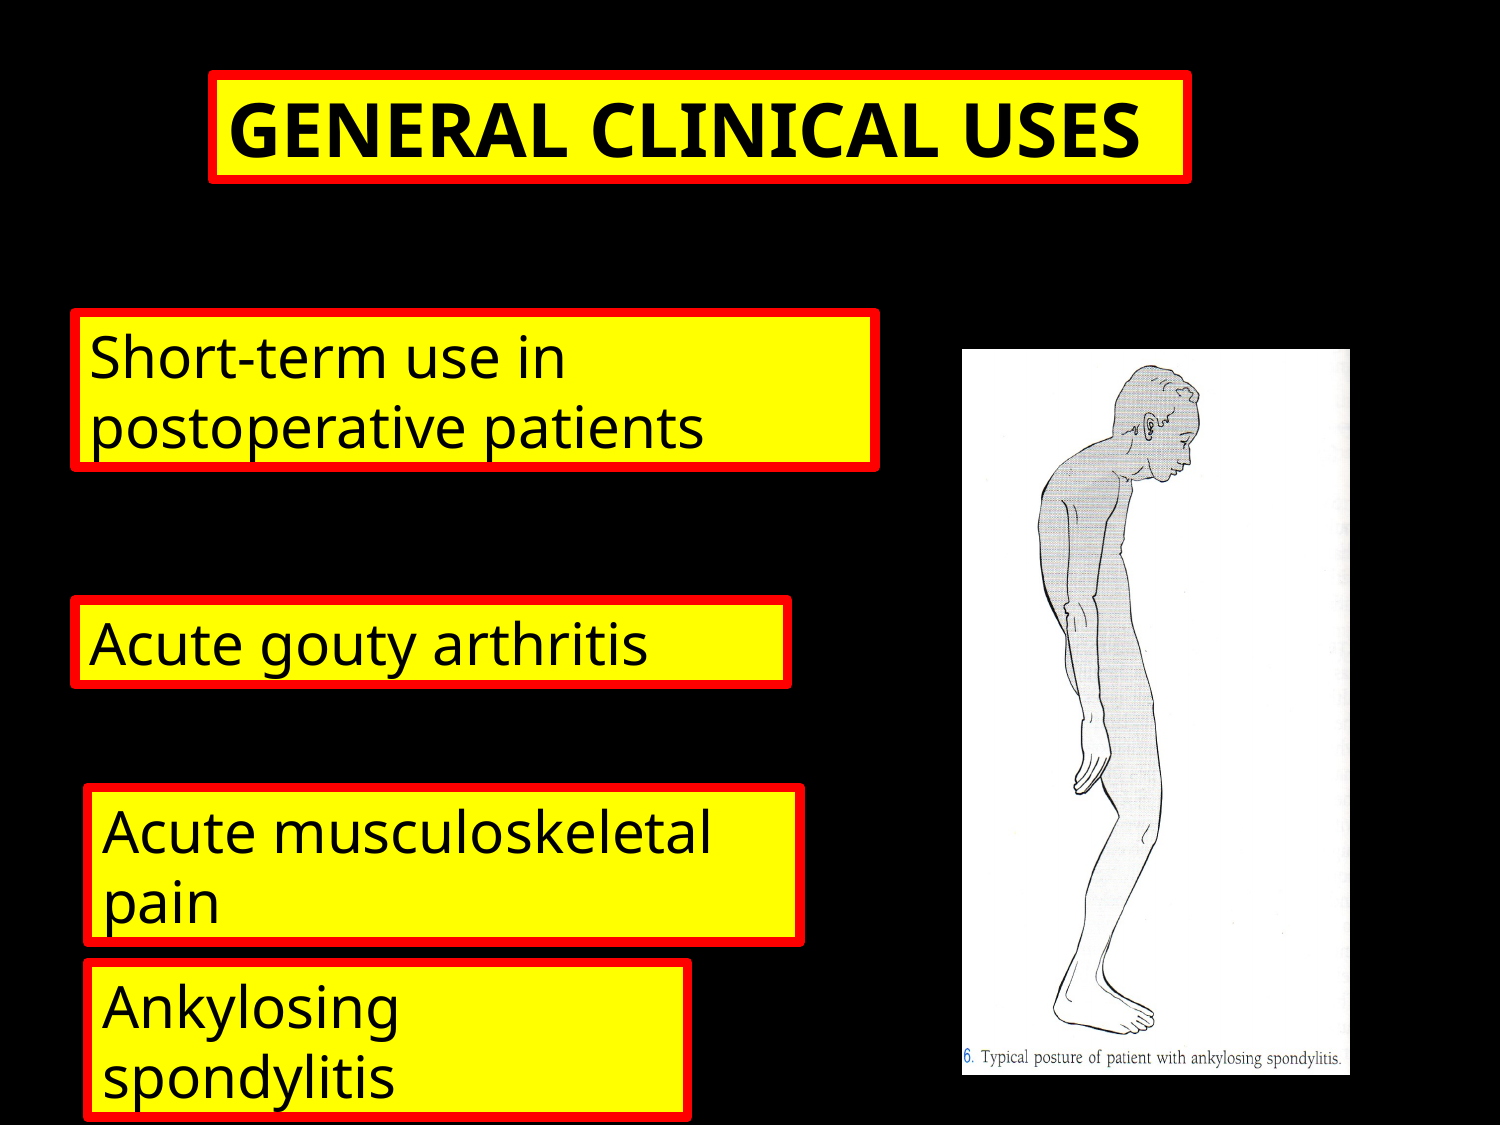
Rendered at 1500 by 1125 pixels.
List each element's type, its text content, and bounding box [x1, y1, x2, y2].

text_box Ankylosing spondylitis [87, 962, 688, 1118]
text_box Acute musculoskeletal pain [87, 787, 800, 943]
text_box Short-term use in postoperative patients [75, 312, 875, 468]
picture [962, 349, 1350, 1076]
text_box Acute gouty arthritis [75, 600, 788, 685]
text_box GENERAL CLINICAL USES [212, 74, 1188, 180]
